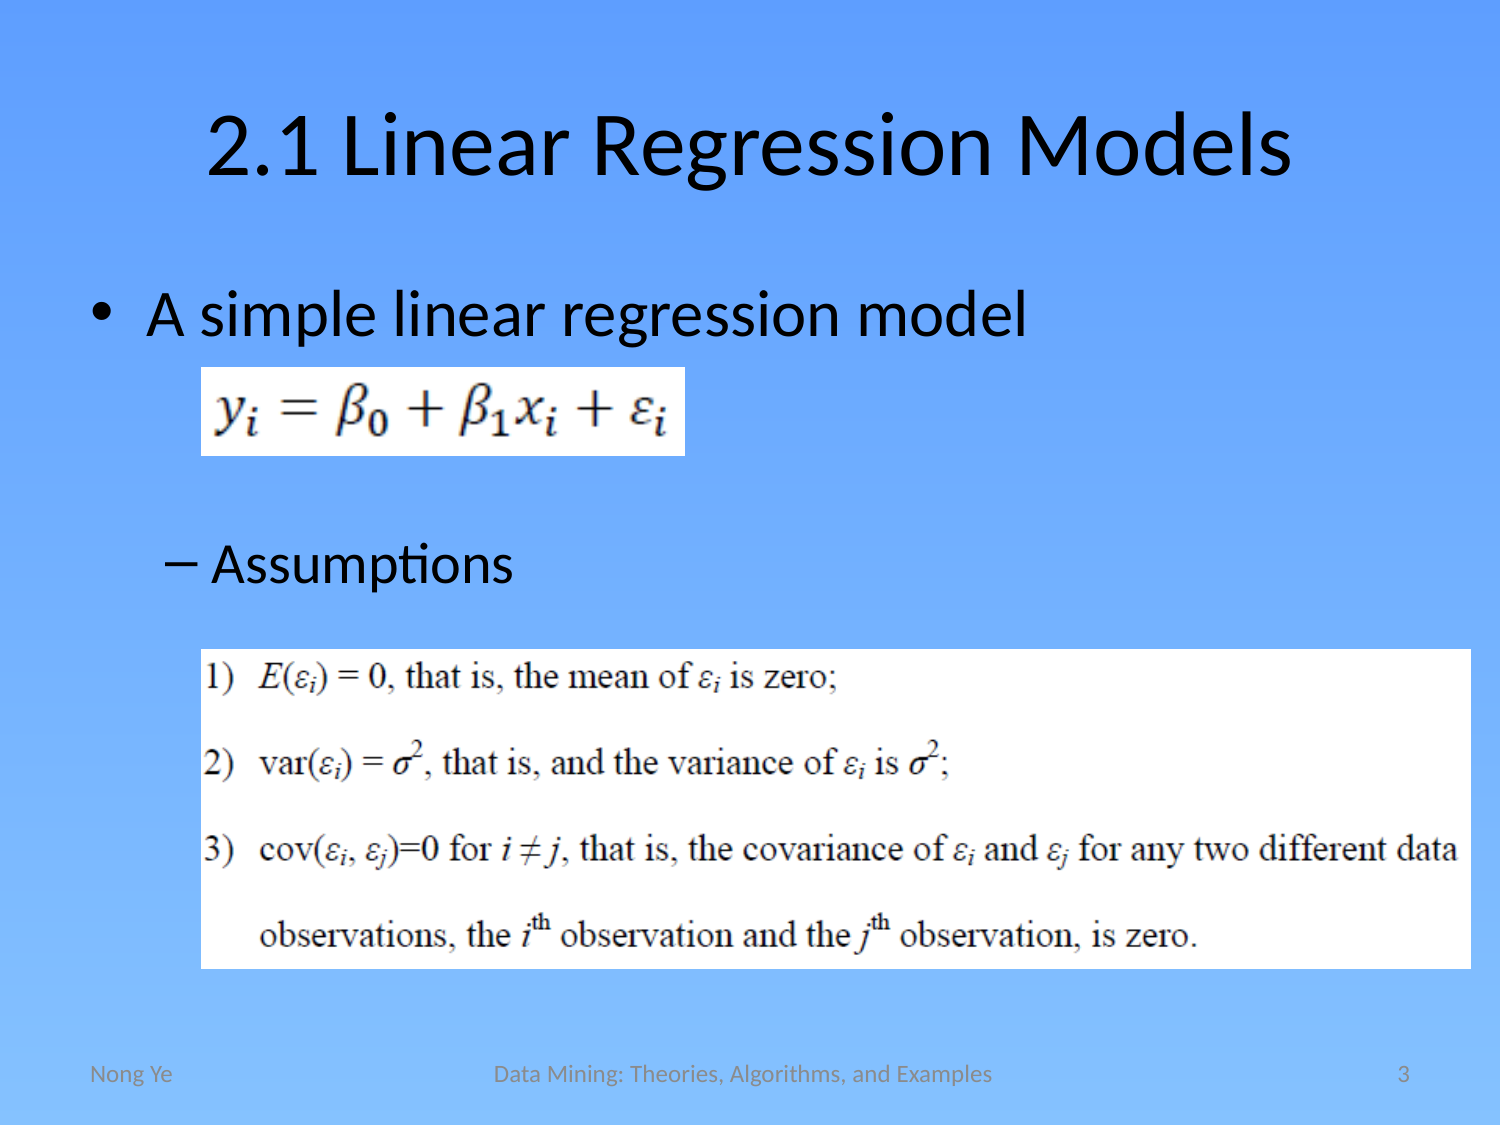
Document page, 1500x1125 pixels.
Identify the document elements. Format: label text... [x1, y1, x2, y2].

title 2.1 Linear Regression Models [75, 45, 1425, 233]
slide_number Nong Ye [75, 1042, 425, 1103]
picture [201, 367, 685, 456]
slide_number 3 [1074, 1042, 1425, 1103]
picture [201, 649, 1471, 969]
footer Data Mining: Theories, Algorithms, and Examples [450, 1042, 1038, 1103]
list A simple linear regression model Assumptions [75, 262, 1425, 1005]
